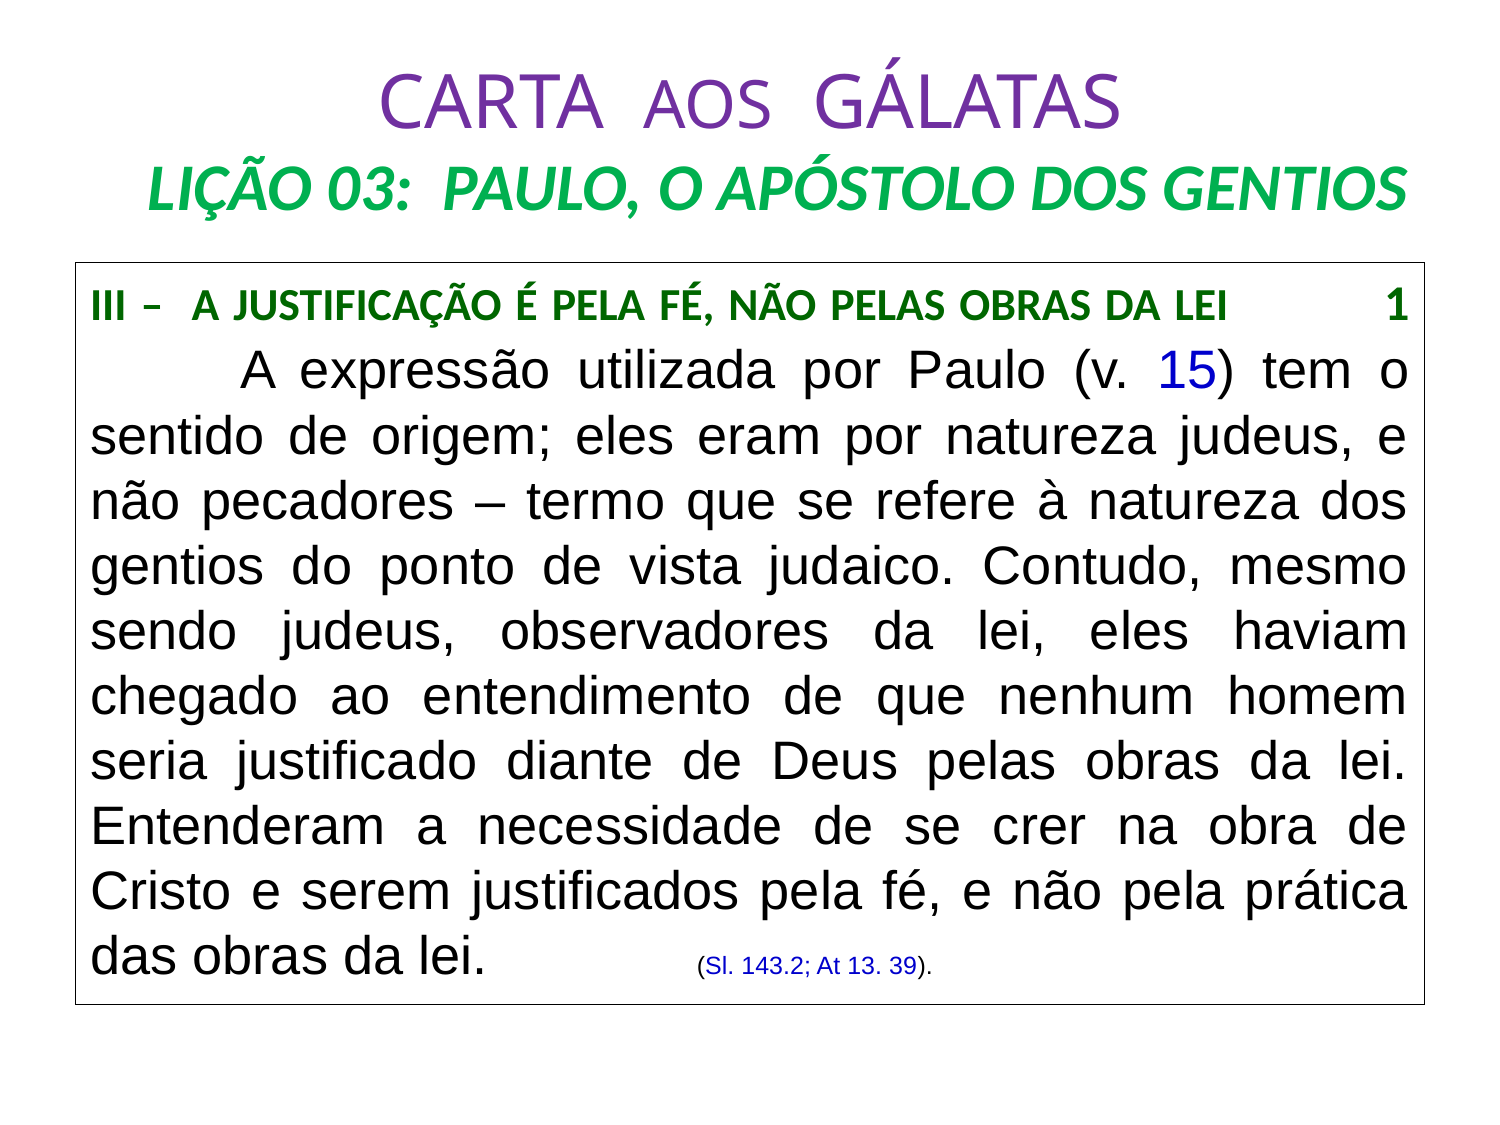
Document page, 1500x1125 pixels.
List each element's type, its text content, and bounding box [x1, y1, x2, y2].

title CARTA AOS GÁLATAS LIÇÃO 03: PAULO, O APÓSTOLO DOS GENTIOS [75, 45, 1425, 233]
list III – A JUSTIFICAÇÃO É PELA FÉ, NÃO PELAS OBRAS DA LEI 1 A expressão utilizada por Paulo (v. 15) tem o sentido de origem; eles eram por natureza judeus, e não pecadores – termo que se refere à natureza dos gentios do ponto de vista judaico. Contudo, mesmo sendo judeus, observadores da lei, eles haviam chegado ao entendimento de que nenhum homem seria justificado diante de Deus pelas obras da lei. Entenderam a necessidade de se crer na obra de Cristo e serem justificados pela fé, e não pela prática das obras da lei. (Sl. 143.2; At 13. 39). [75, 262, 1425, 1005]
